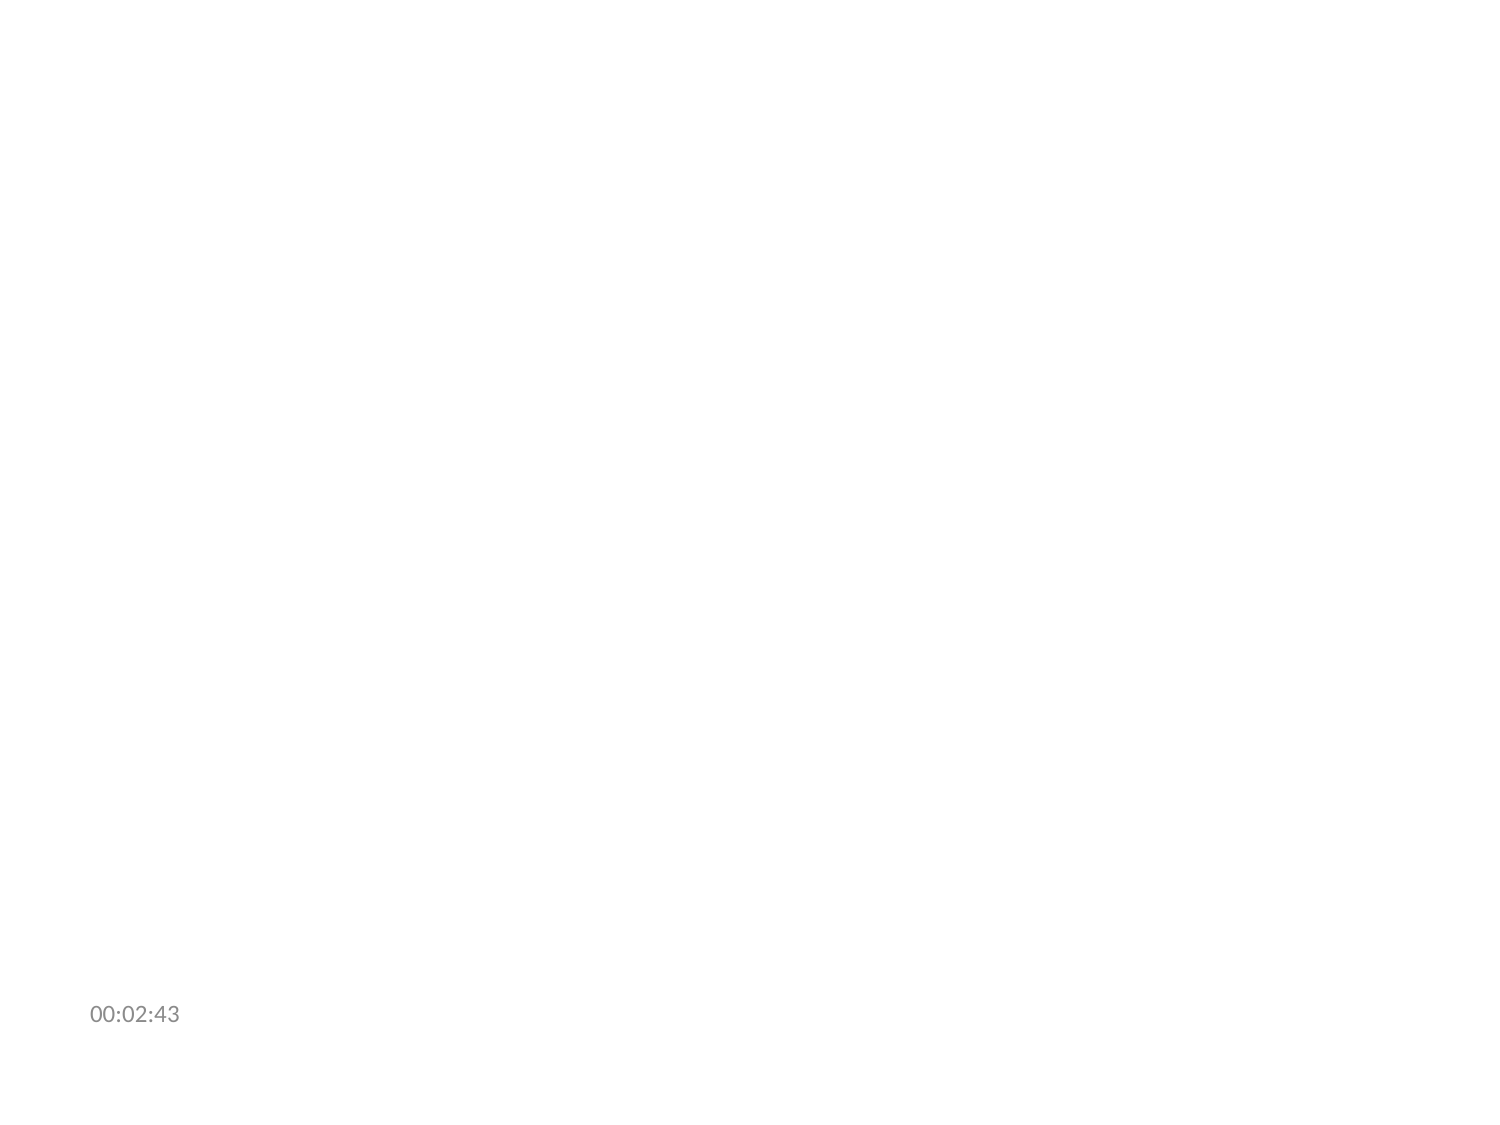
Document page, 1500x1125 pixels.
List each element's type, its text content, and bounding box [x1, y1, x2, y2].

text_box 15:35:09 [75, 982, 425, 1043]
